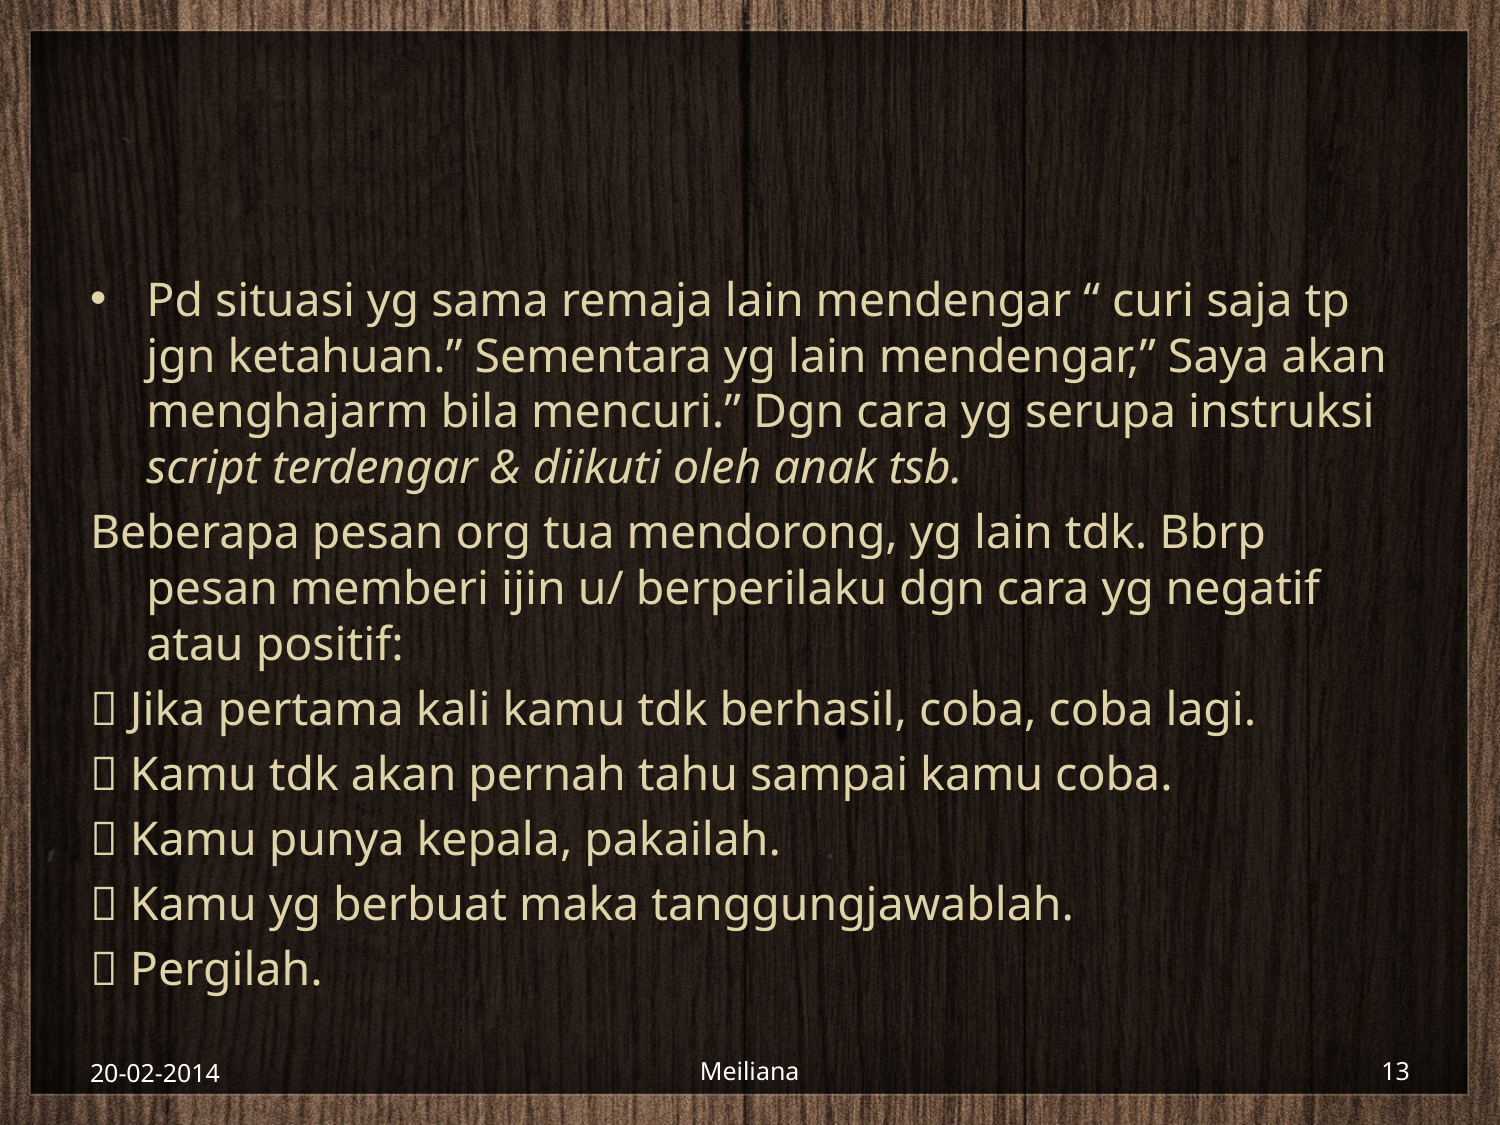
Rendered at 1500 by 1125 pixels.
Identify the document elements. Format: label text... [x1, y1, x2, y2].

picture [0, 0, 1500, 1125]
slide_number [75, 1042, 425, 1103]
footer Meiliana [512, 1042, 988, 1103]
slide_number 13 [1074, 1042, 1425, 1103]
list Pd situasi yg sama remaja lain mendengar “ curi saja tp jgn ketahuan.” Sementara yg lain mendengar,” Saya akan menghajarm bila mencuri.” Dgn cara yg serupa instruksi script terdengar & diikuti oleh anak tsb. Beberapa pesan org tua mendorong, yg lain tdk. Bbrp pesan memberi ijin u/ berperilaku dgn cara yg negatif atau positif:  Jika pertama kali kamu tdk berhasil, coba, coba lagi.  Kamu tdk akan pernah tahu sampai kamu coba.  Kamu punya kepala, pakailah.  Kamu yg berbuat maka tanggungjawablah.  Pergilah. [75, 262, 1425, 1005]
